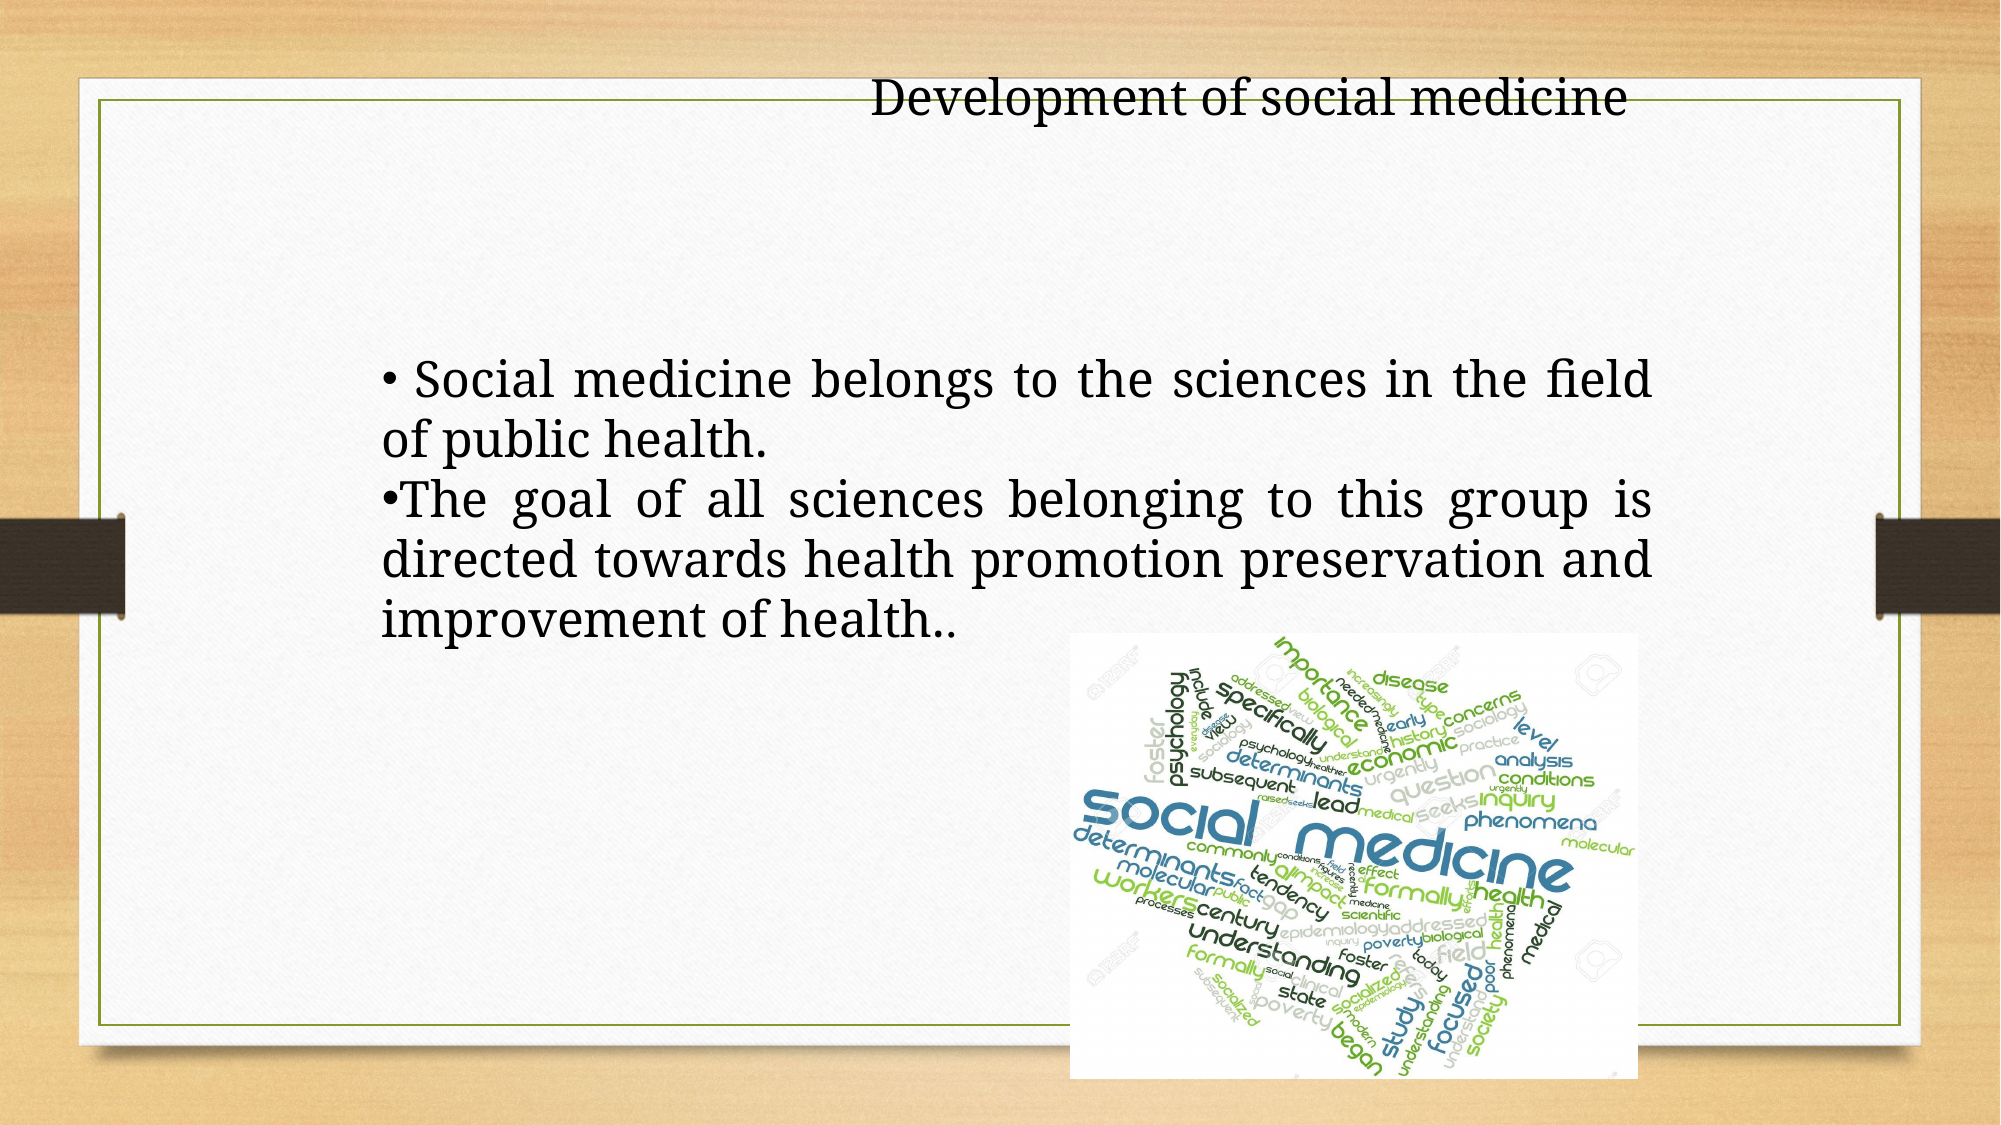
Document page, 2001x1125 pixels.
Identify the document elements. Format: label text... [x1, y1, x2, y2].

picture [0, 0, 2001, 1125]
text_box Development of social medicine [460, 58, 1645, 134]
text_box Social medicine belongs to the sciences in the field of public health. The goal of all sciences belonging to this group is directed towards health promotion preservation and improvement of health.. [367, 339, 1668, 655]
